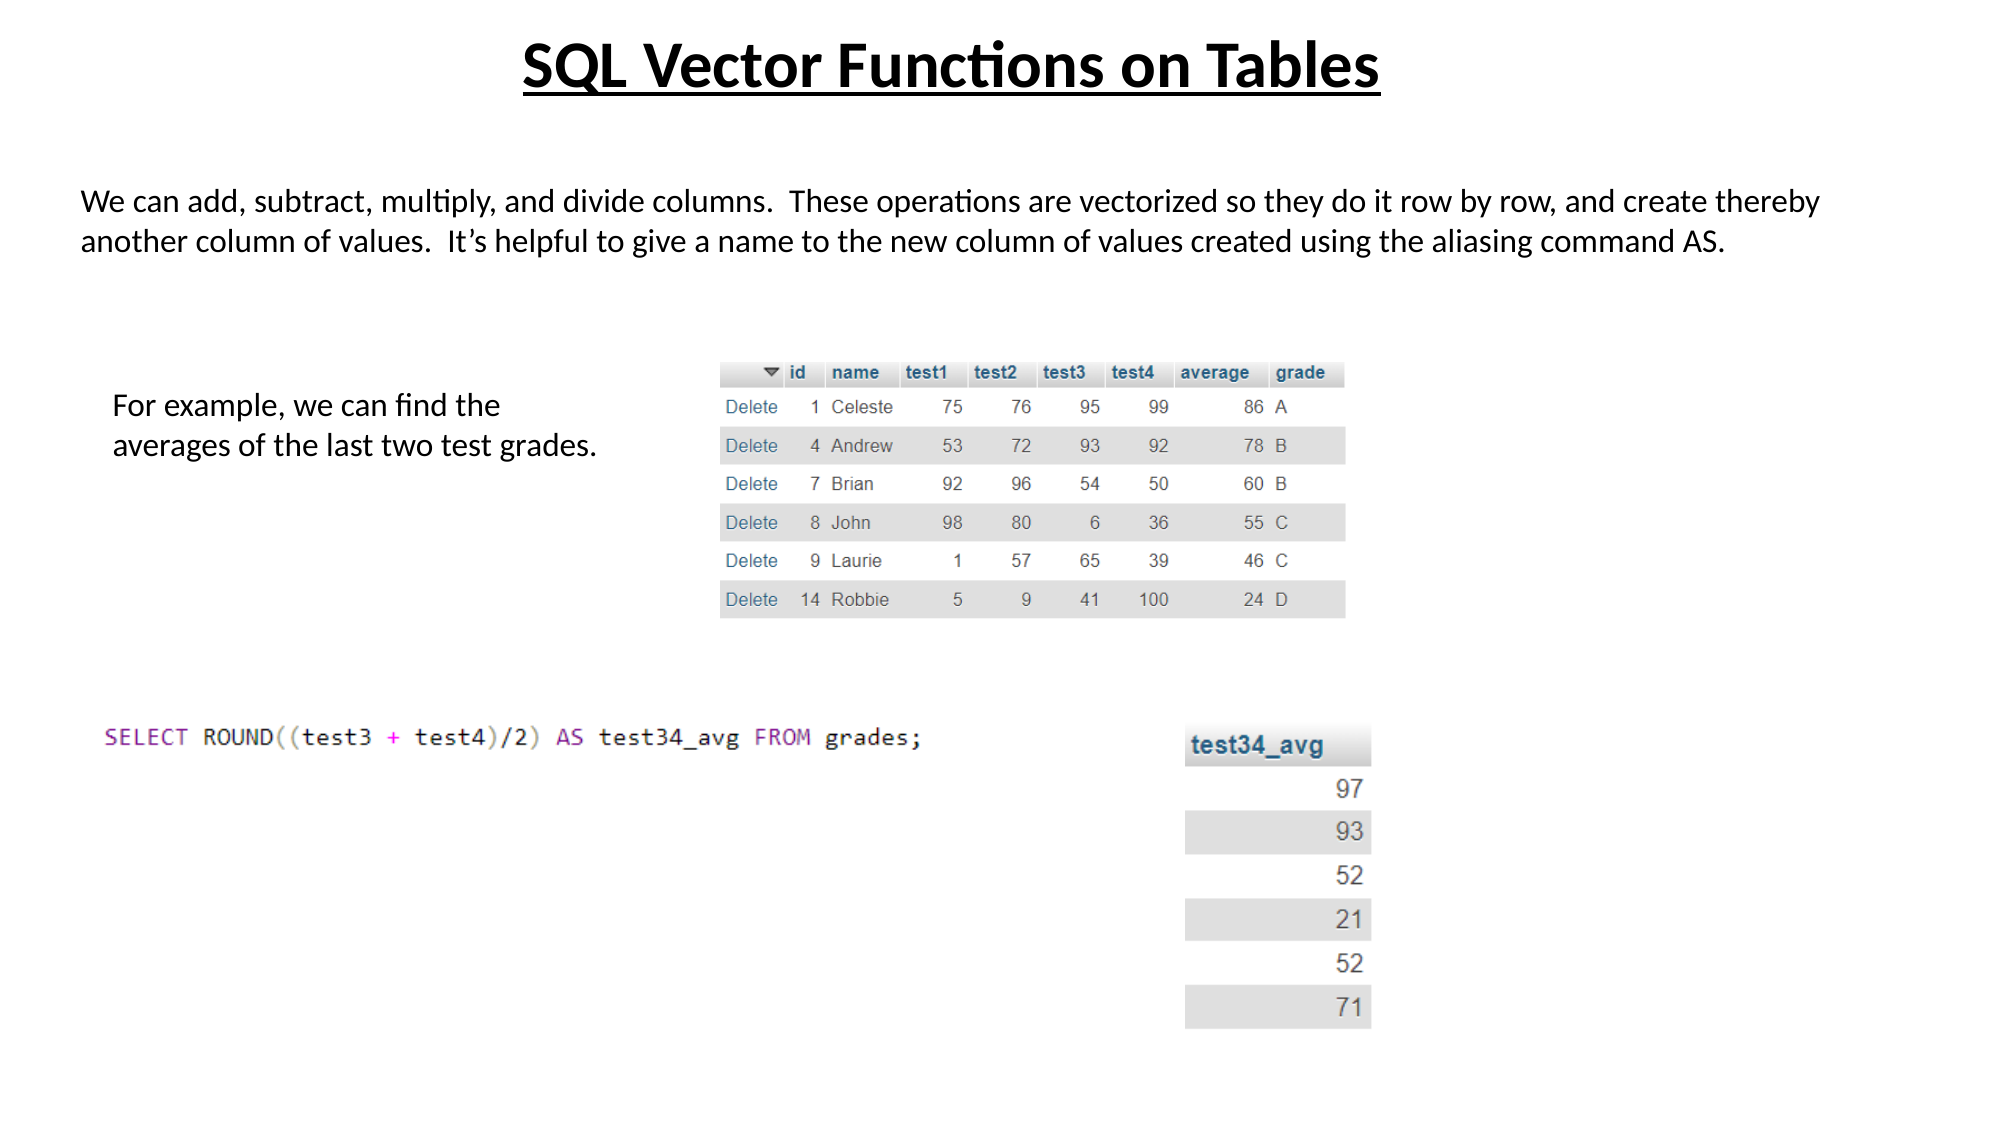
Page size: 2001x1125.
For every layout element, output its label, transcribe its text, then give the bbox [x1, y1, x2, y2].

picture [720, 362, 1359, 625]
text_box We can add, subtract, multiply, and divide columns. These operations are vectorized so they do it row by row, and create thereby another column of values. It’s helpful to give a name to the new column of values created using the aliasing command AS. [65, 172, 1860, 267]
picture [1185, 718, 1381, 1037]
text_box SQL Vector Functions on Tables [507, 13, 1396, 109]
picture [97, 718, 924, 758]
text_box For example, we can find the averages of the last two test grades. [97, 375, 637, 471]
